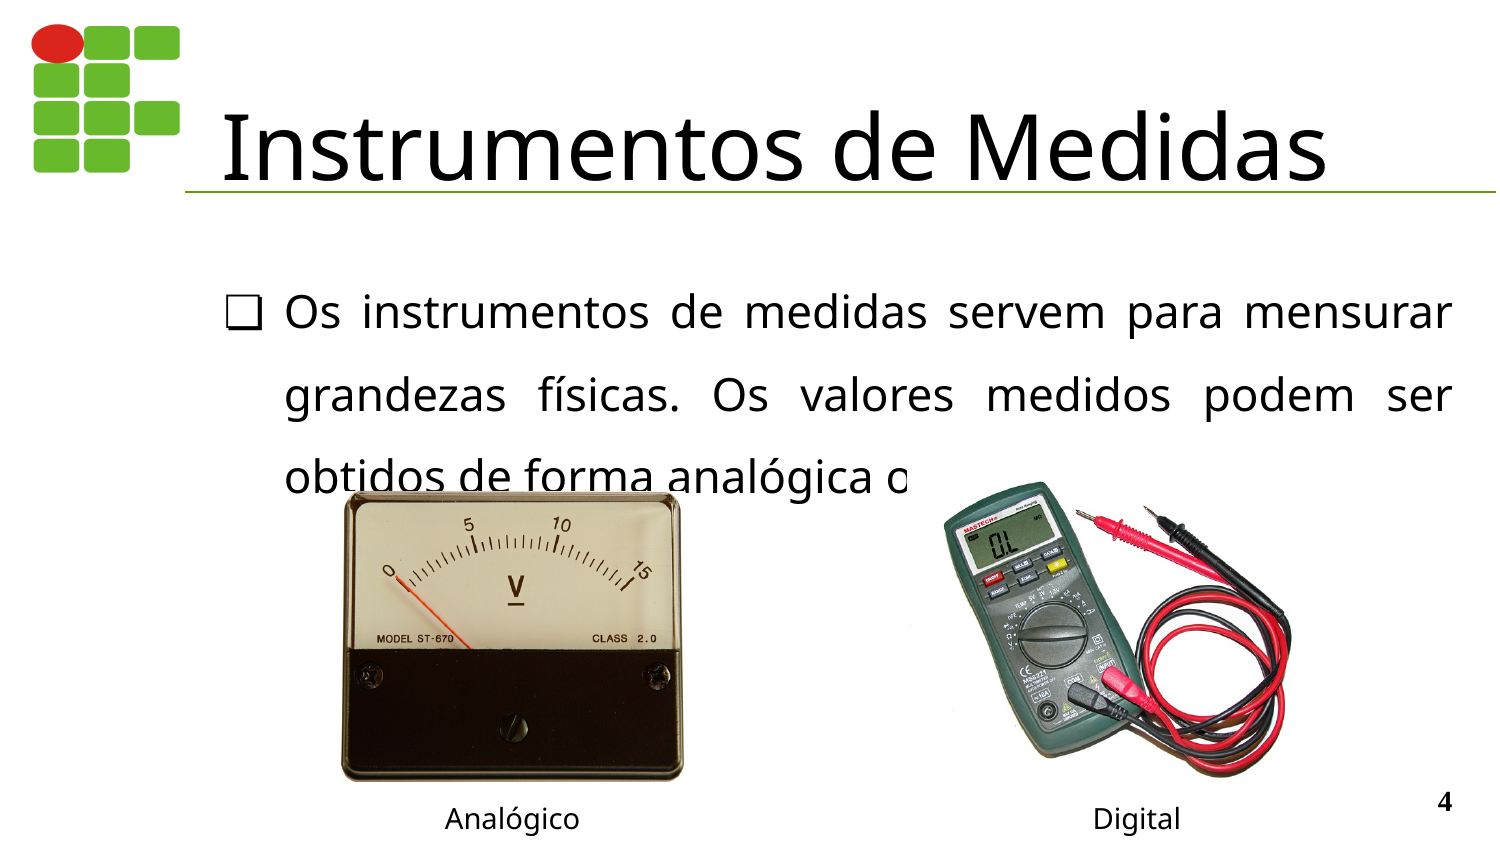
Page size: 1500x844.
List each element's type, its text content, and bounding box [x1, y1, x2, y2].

picture [906, 452, 1345, 782]
list Digital [929, 789, 1345, 832]
picture [341, 491, 685, 782]
text_box ‹#› [1345, 768, 1468, 825]
title Instrumentos de Medidas [206, 26, 1468, 207]
list Analógico [341, 790, 684, 832]
list Os instrumentos de medidas servem para mensurar grandezas físicas. Os valores medidos podem ser obtidos de forma analógica ou digital. [193, 248, 1469, 505]
picture [29, 23, 182, 174]
